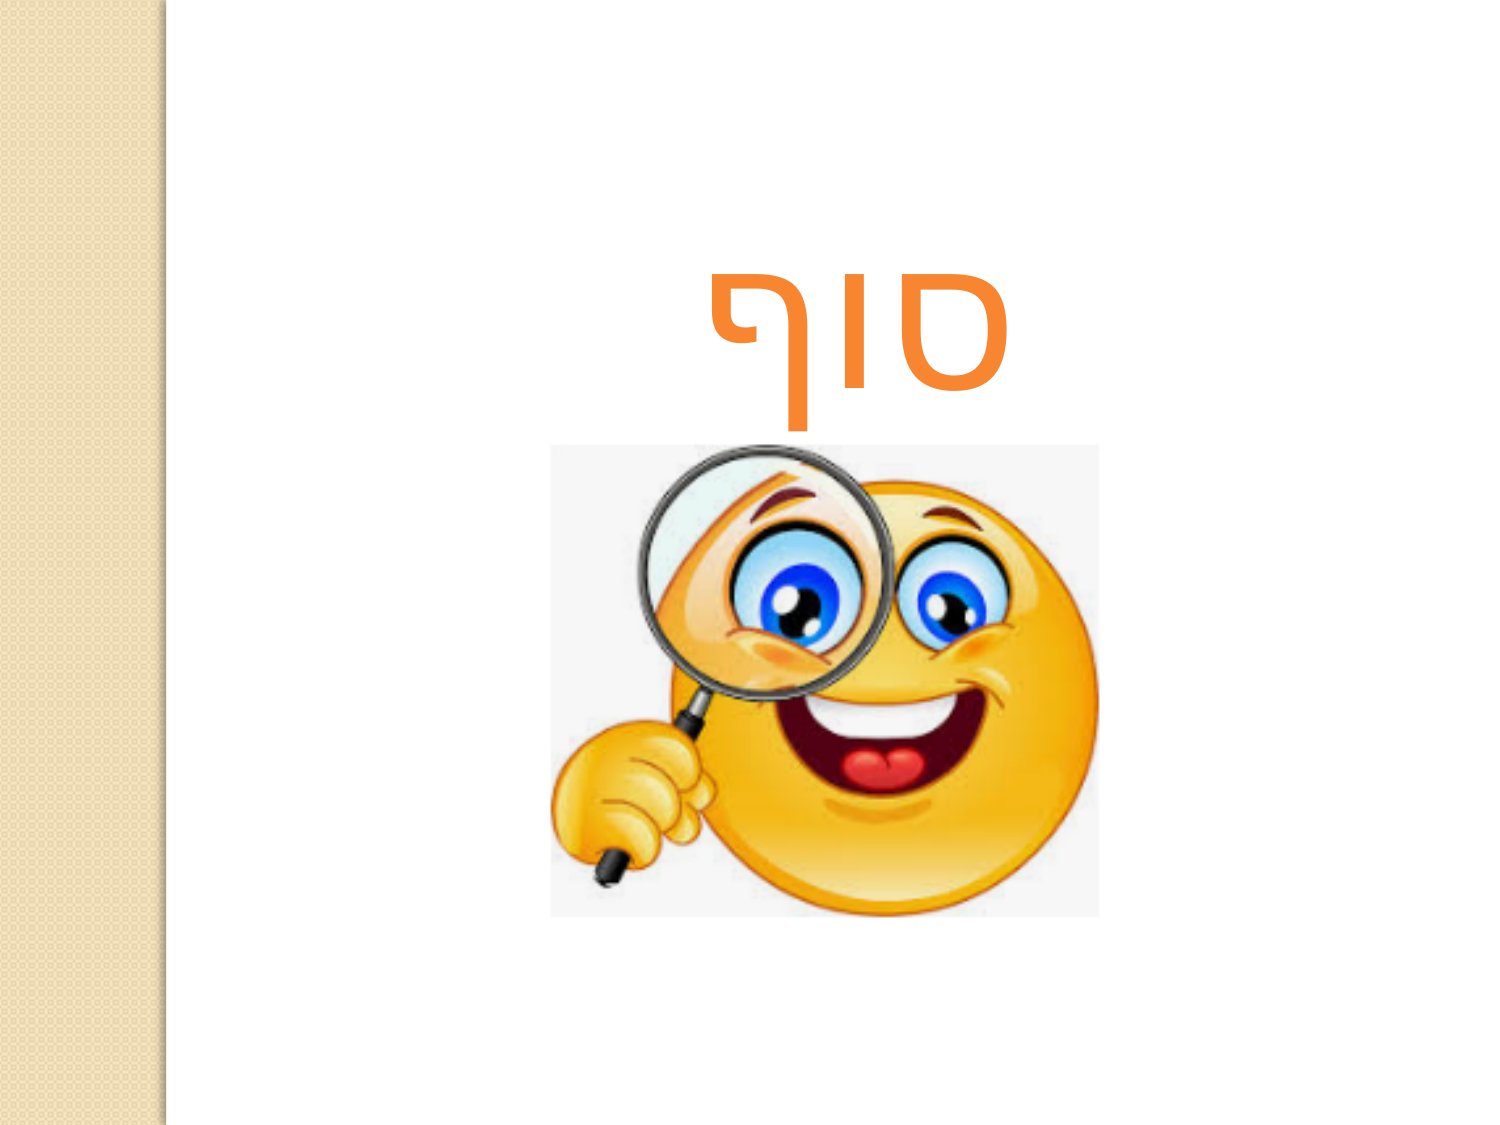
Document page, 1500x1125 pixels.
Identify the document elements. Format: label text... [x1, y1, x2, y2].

picture [548, 443, 1105, 931]
text_box סוף [360, 172, 1353, 438]
